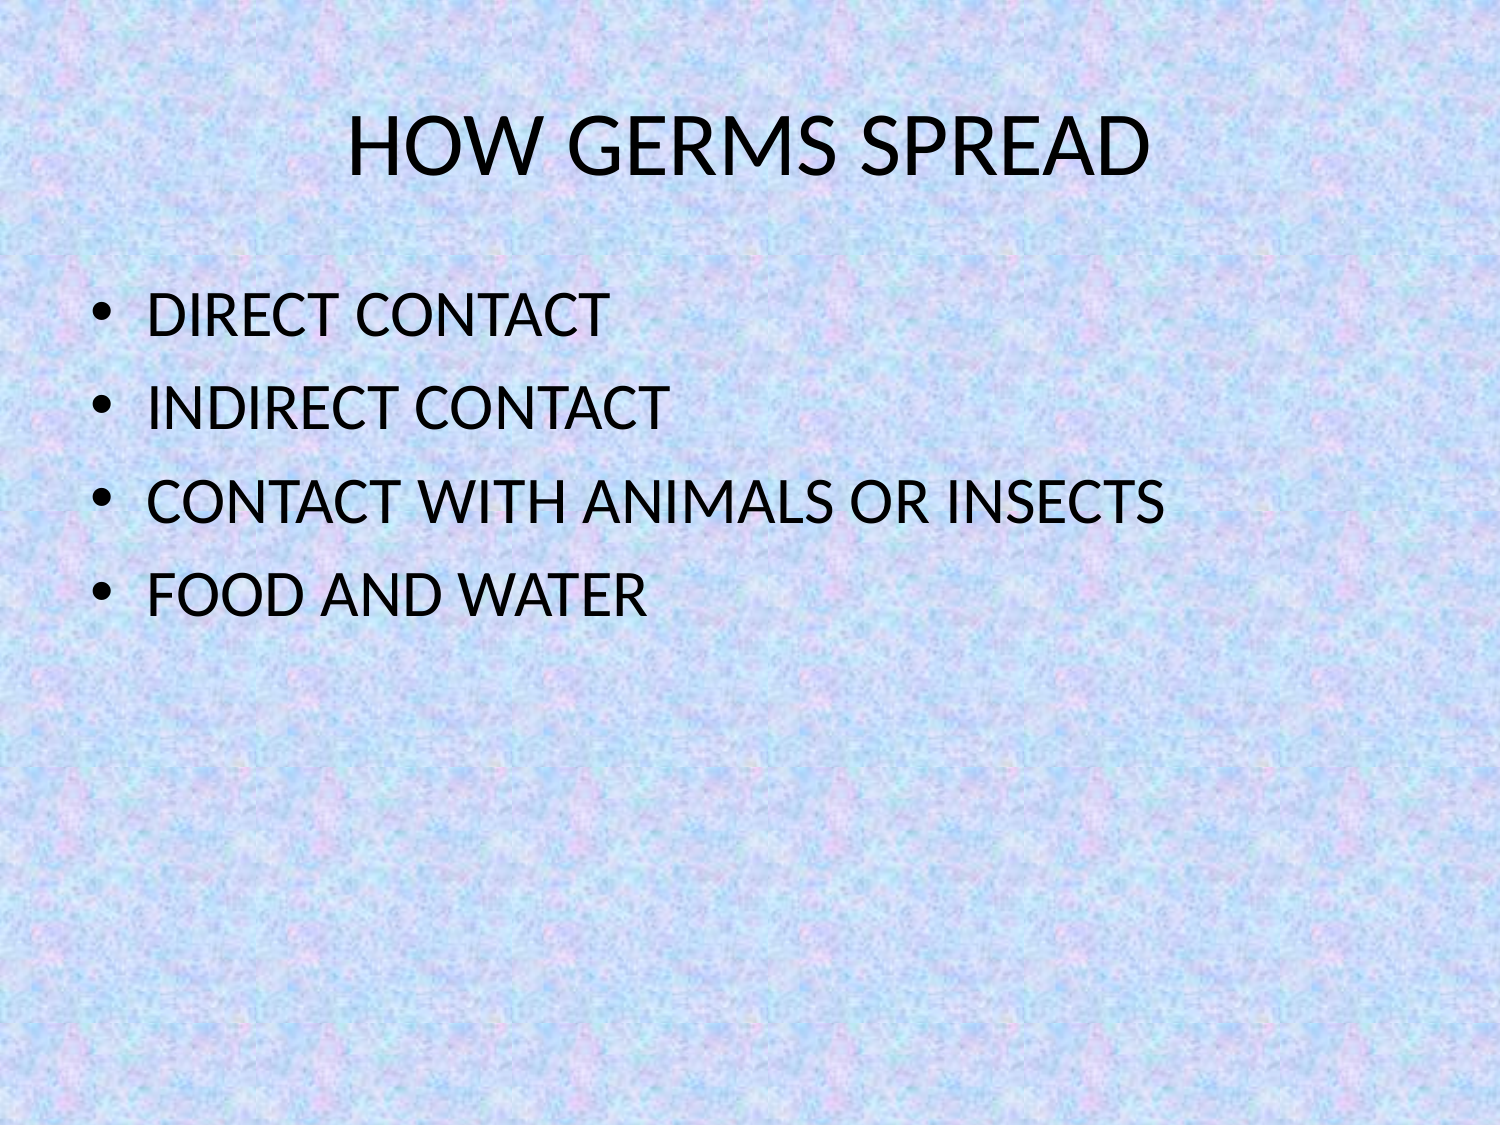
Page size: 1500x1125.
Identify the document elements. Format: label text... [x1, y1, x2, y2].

picture [0, 0, 1500, 1125]
list DIRECT CONTACT INDIRECT CONTACT CONTACT WITH ANIMALS OR INSECTS FOOD AND WATER [75, 262, 1425, 1005]
title HOW GERMS SPREAD [75, 45, 1425, 233]
